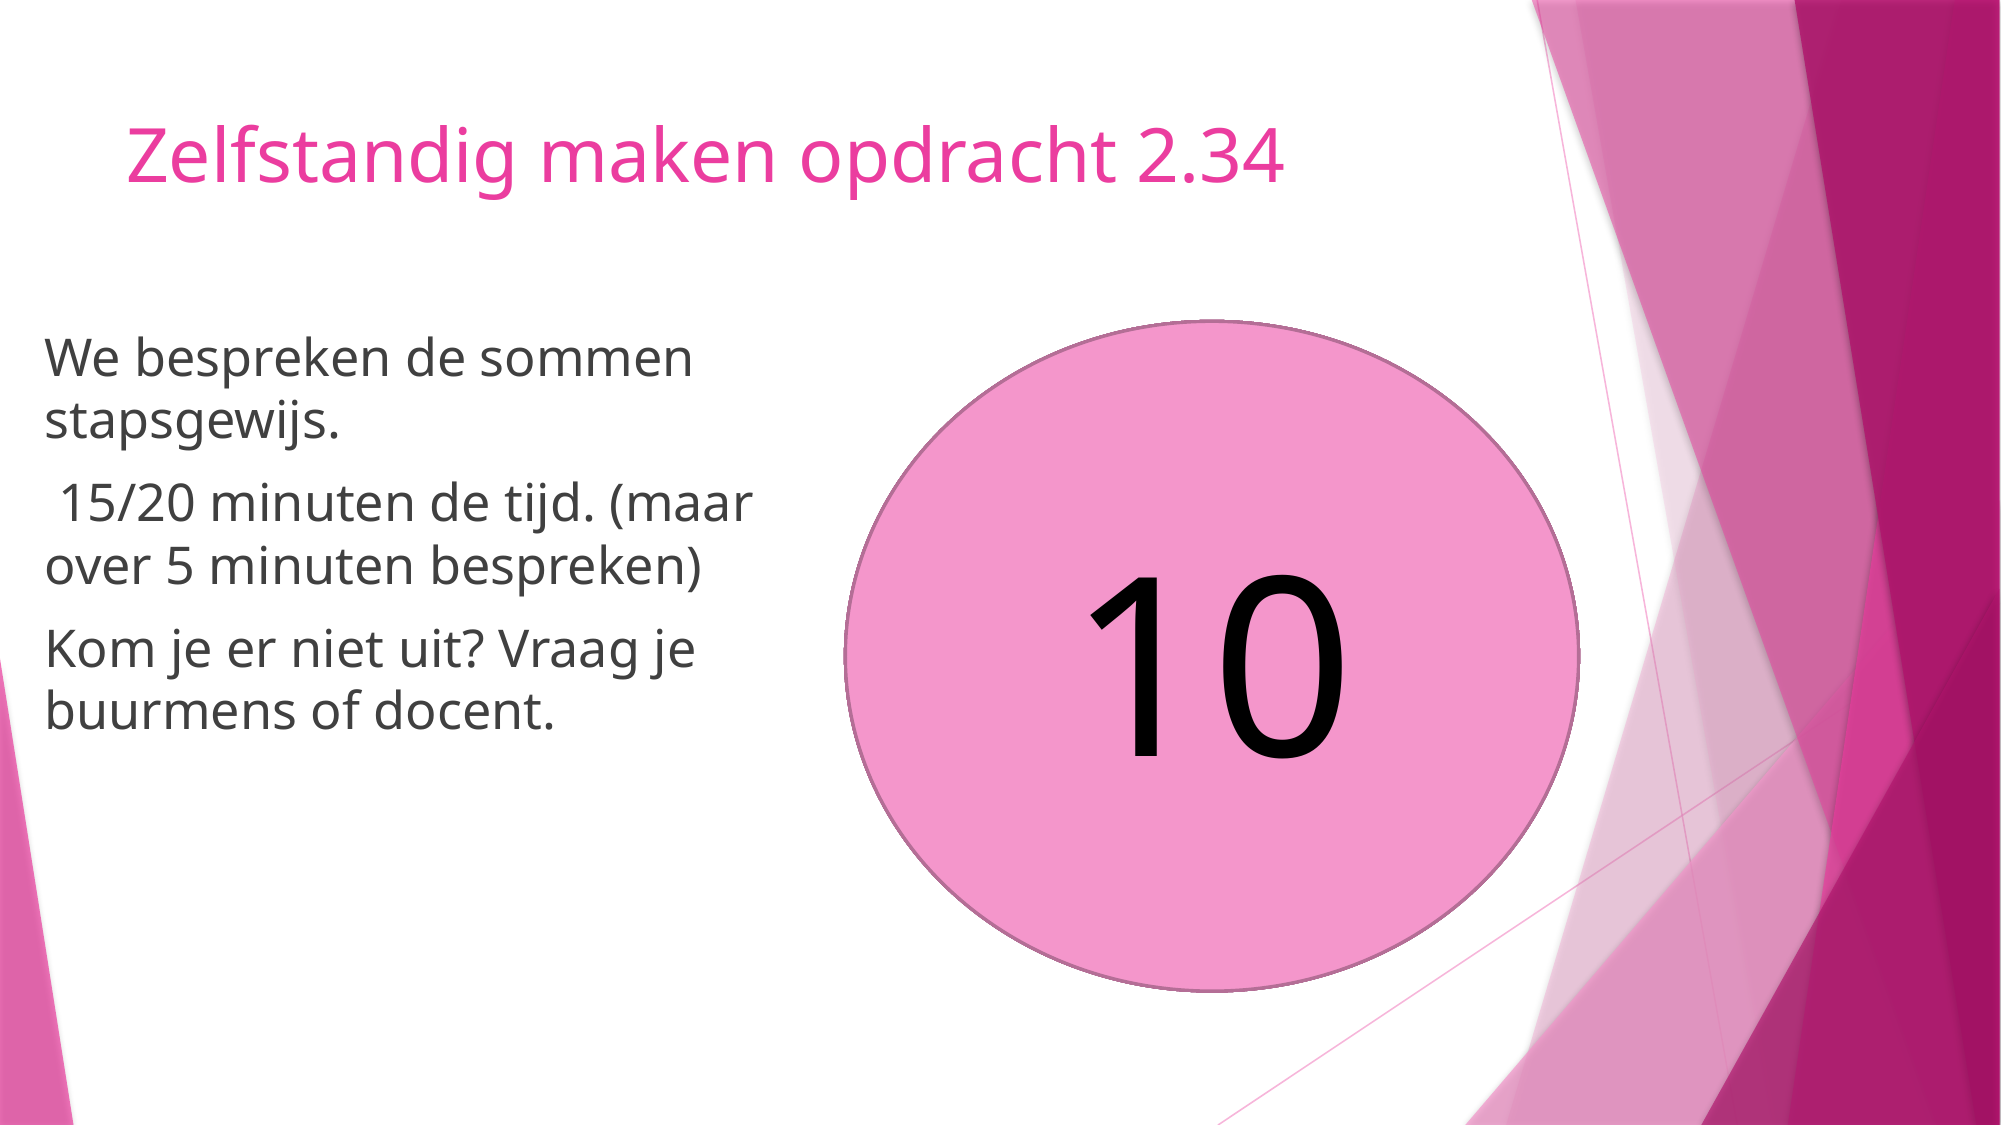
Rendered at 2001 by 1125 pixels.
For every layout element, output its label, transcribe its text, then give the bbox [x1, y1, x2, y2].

list We bespreken de sommen stapsgewijs. 15/20 minuten de tijd. (maar over 5 minuten bespreken) Kom je er niet uit? Vraag je buurmens of docent. [29, 316, 846, 991]
title Zelfstandig maken opdracht 2.34 [111, 99, 1568, 317]
text_box 10 [843, 319, 1581, 993]
